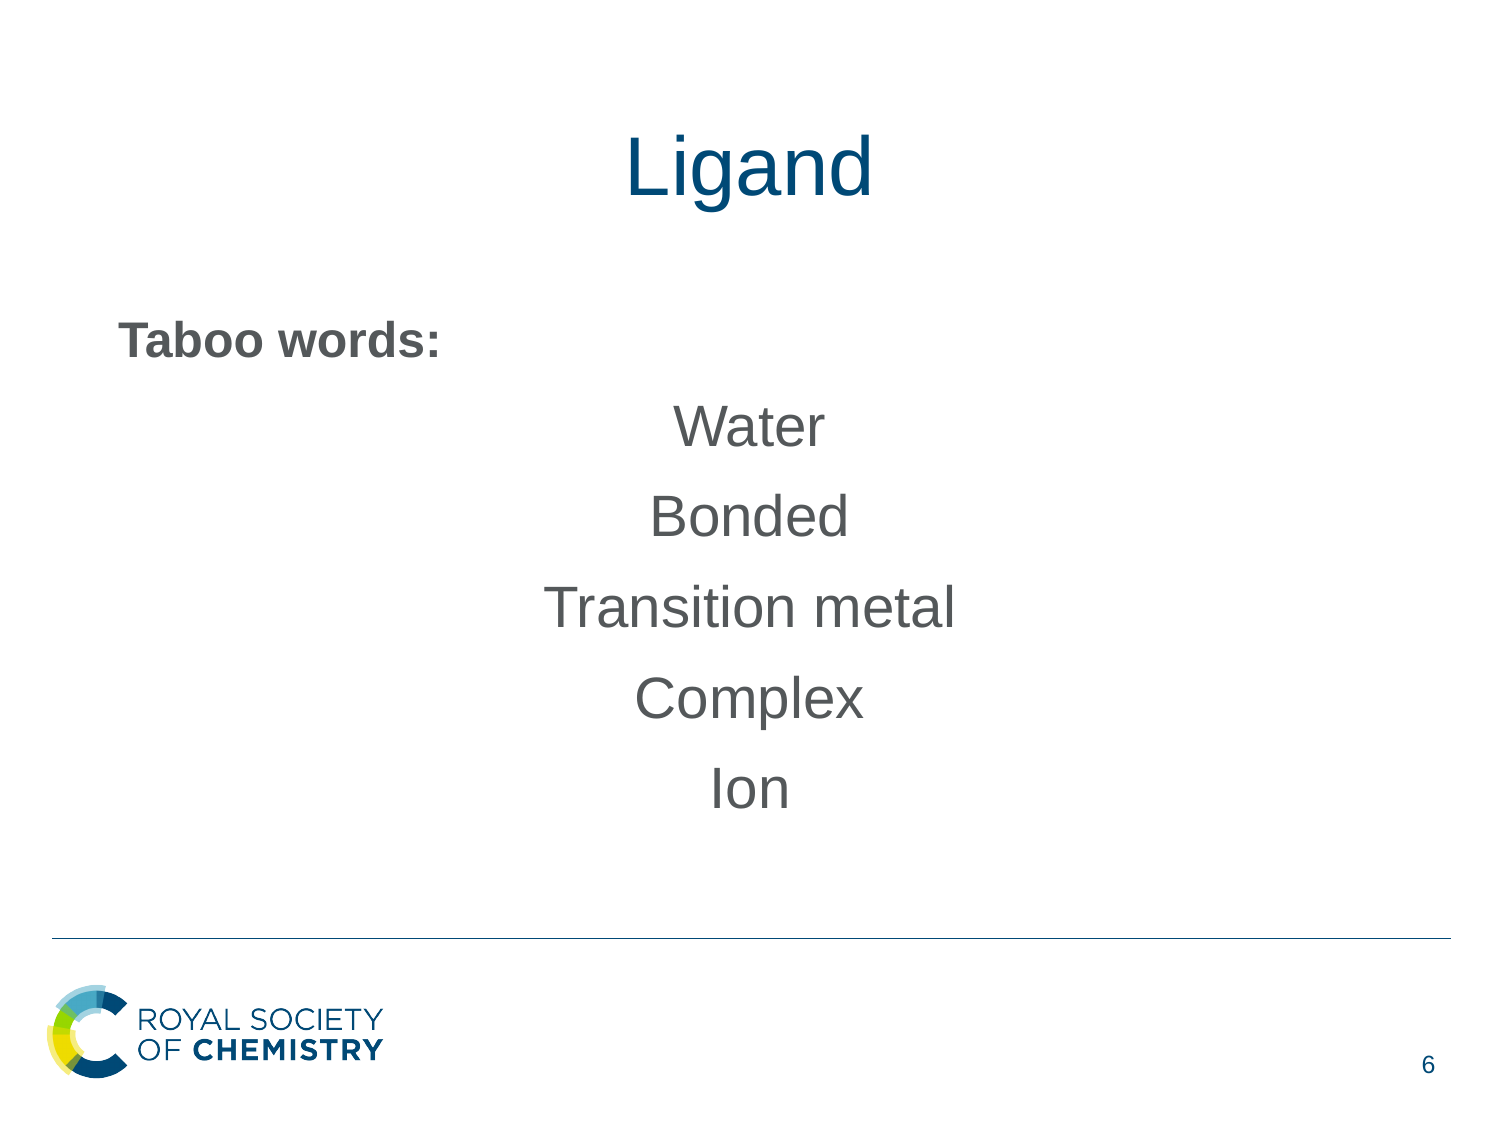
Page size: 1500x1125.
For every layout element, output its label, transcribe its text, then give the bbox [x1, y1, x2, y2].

list Taboo words: Water Bonded Transition metal Complex Ion [103, 299, 1397, 859]
picture [0, 938, 430, 1125]
title Ligand [103, 59, 1397, 278]
slide_number 6 [1113, 1033, 1451, 1094]
